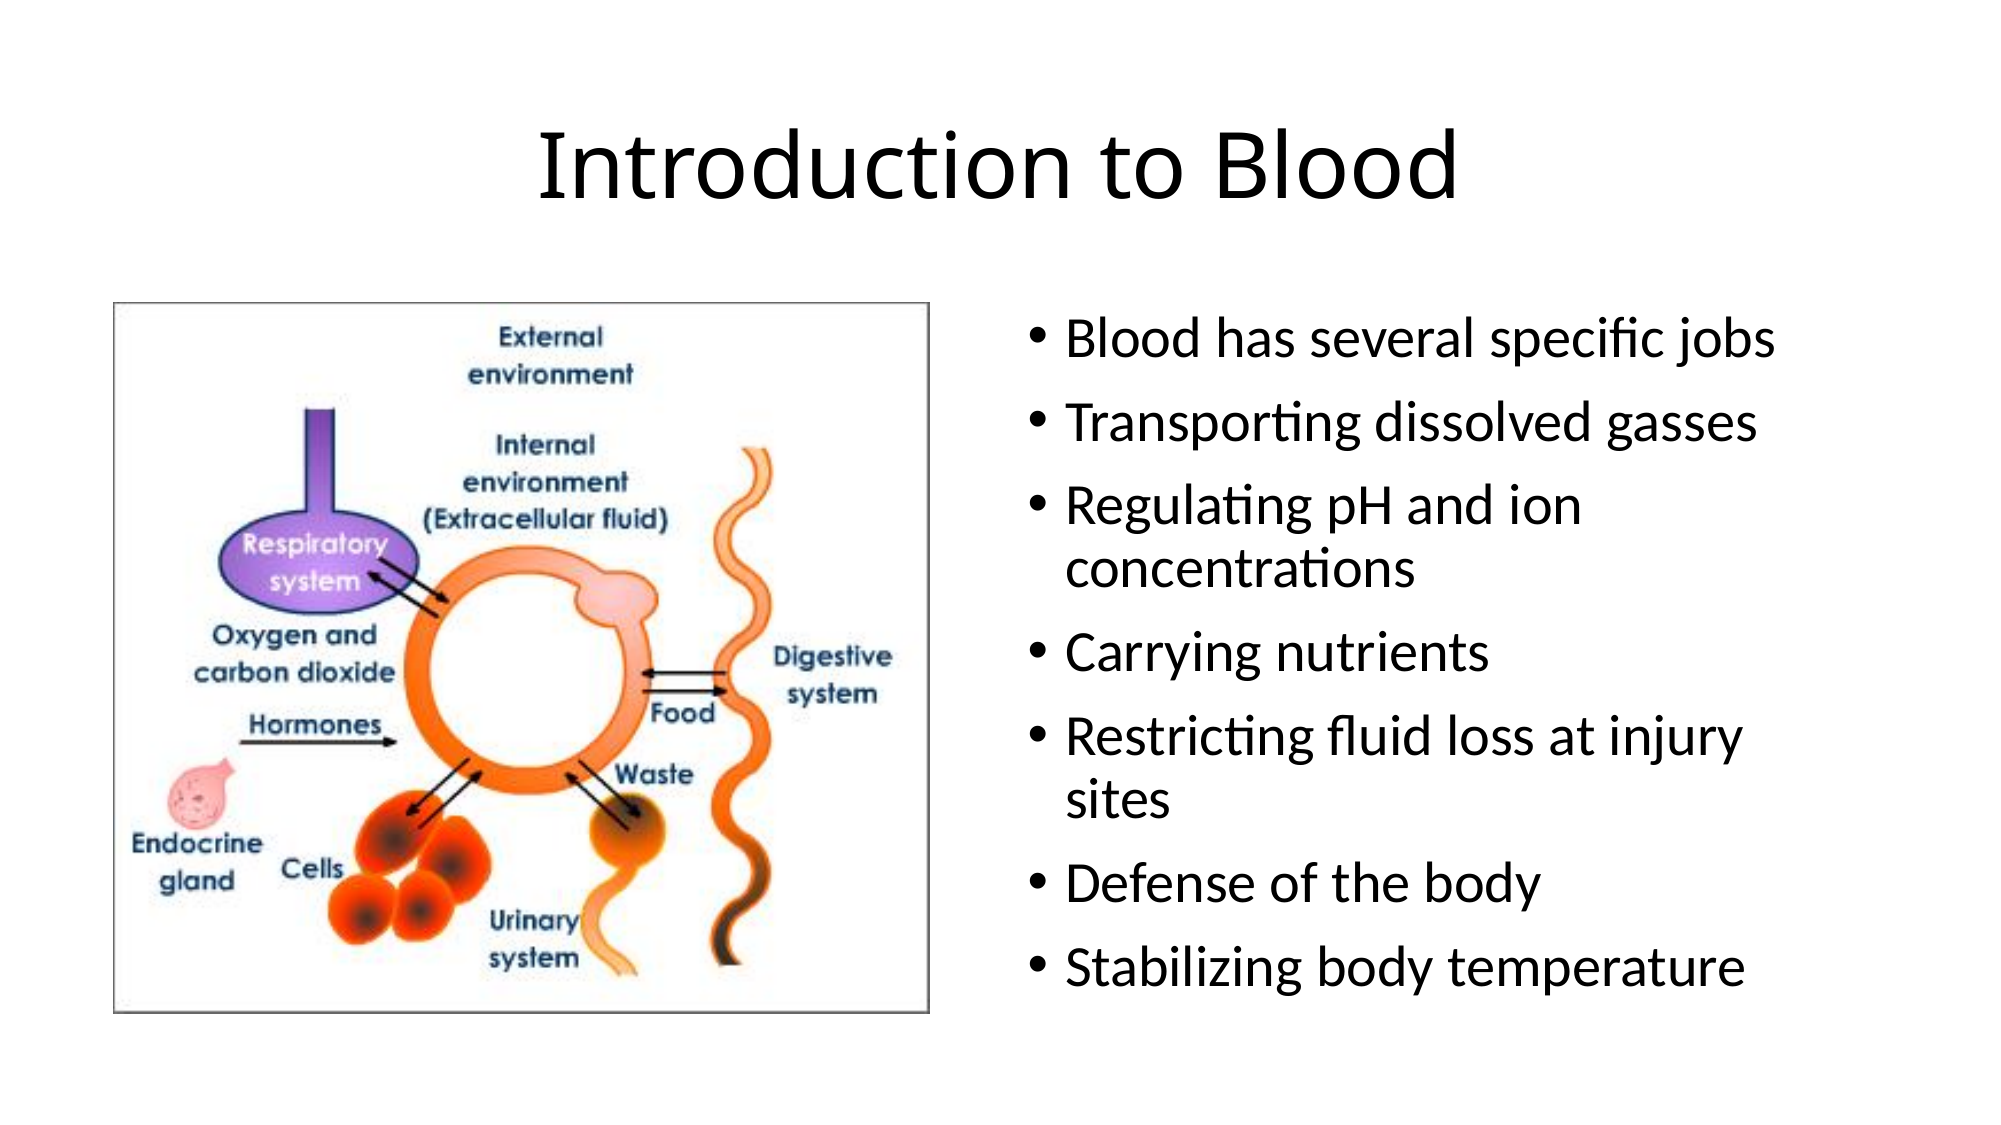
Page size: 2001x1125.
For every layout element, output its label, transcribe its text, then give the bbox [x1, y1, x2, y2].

list Blood has several specific jobs Transporting dissolved gasses Regulating pH and ion concentrations Carrying nutrients Restricting fluid loss at injury sites Defense of the body Stabilizing body temperature [1012, 299, 1863, 1014]
picture [113, 302, 930, 1014]
title Introduction to Blood [137, 59, 1863, 278]
